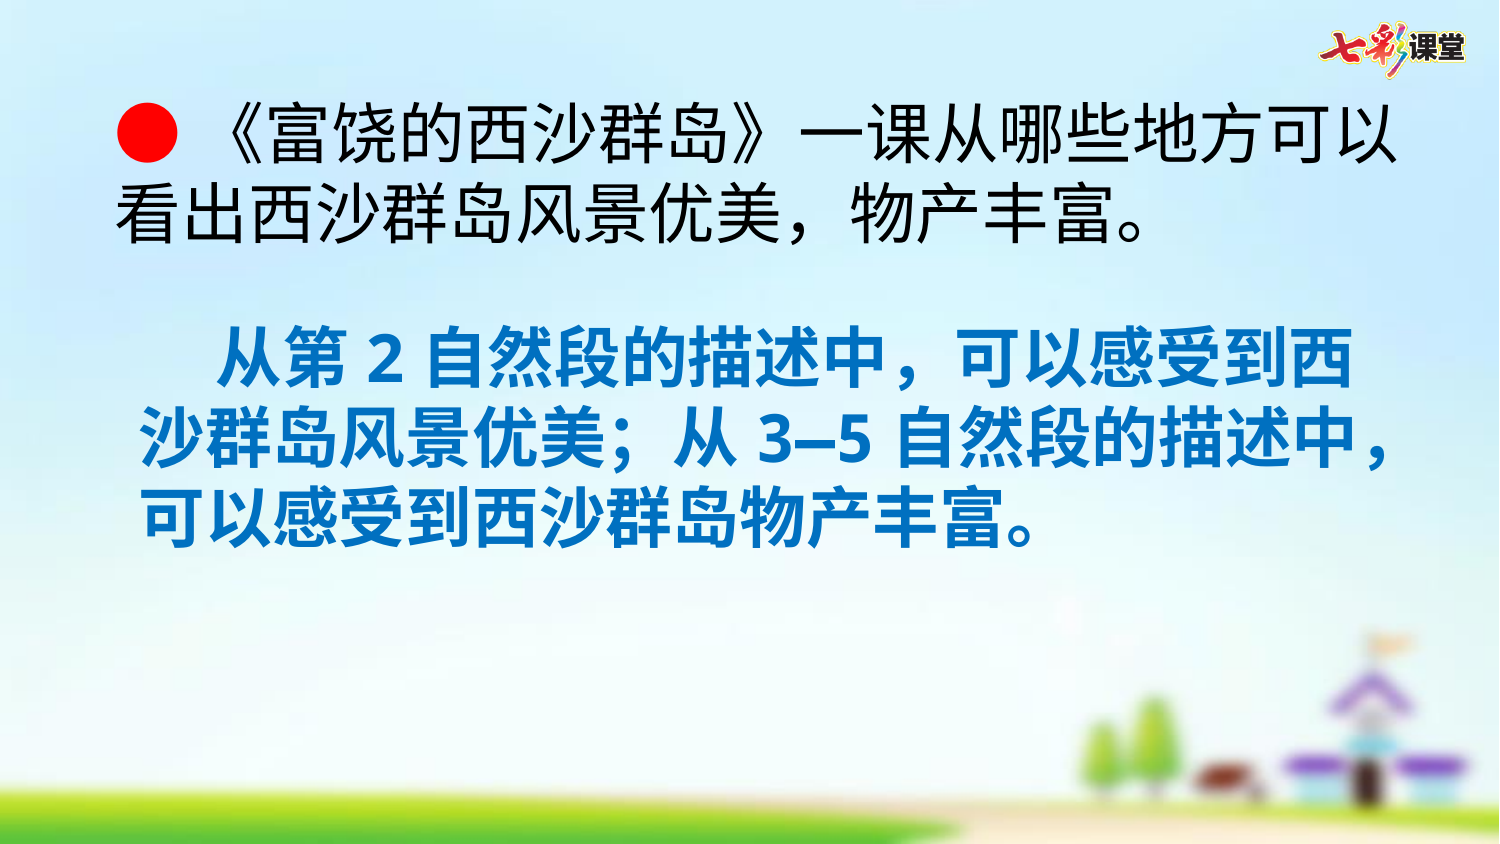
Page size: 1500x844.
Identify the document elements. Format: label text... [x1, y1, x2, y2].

text_box 从第2自然段的描述中，可以感受到西沙群岛风景优美；从3—5自然段的描述中，可以感受到西沙群岛物产丰富。 [123, 308, 1387, 563]
picture [0, 0, 1499, 844]
text_box ●《富饶的西沙群岛》一课从哪些地方可以看出西沙群岛风景优美，物产丰富。 [100, 84, 1453, 259]
